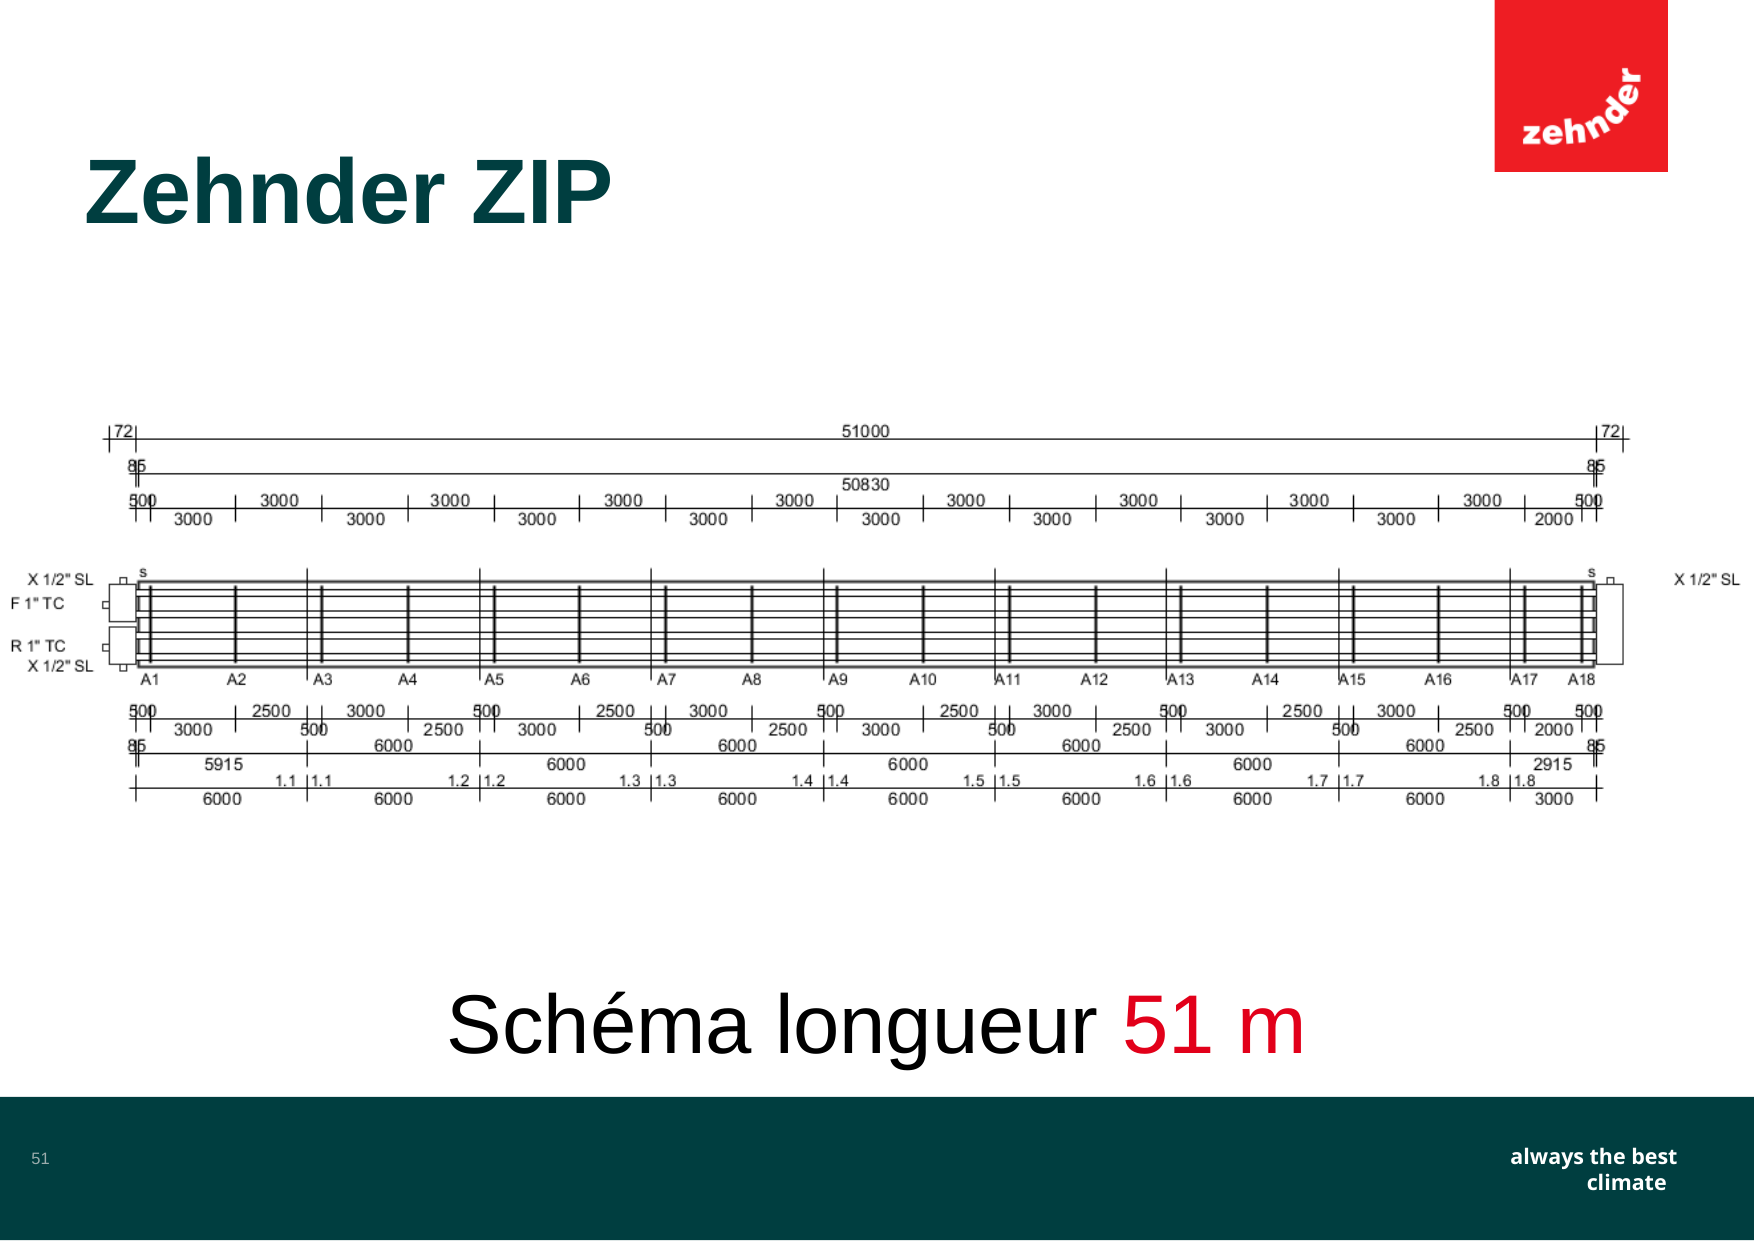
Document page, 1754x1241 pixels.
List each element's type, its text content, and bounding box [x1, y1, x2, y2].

text_box Schéma longueur 51 m [431, 962, 1323, 1078]
title Zehnder ZIP [70, 136, 1583, 207]
picture [0, 416, 1754, 817]
